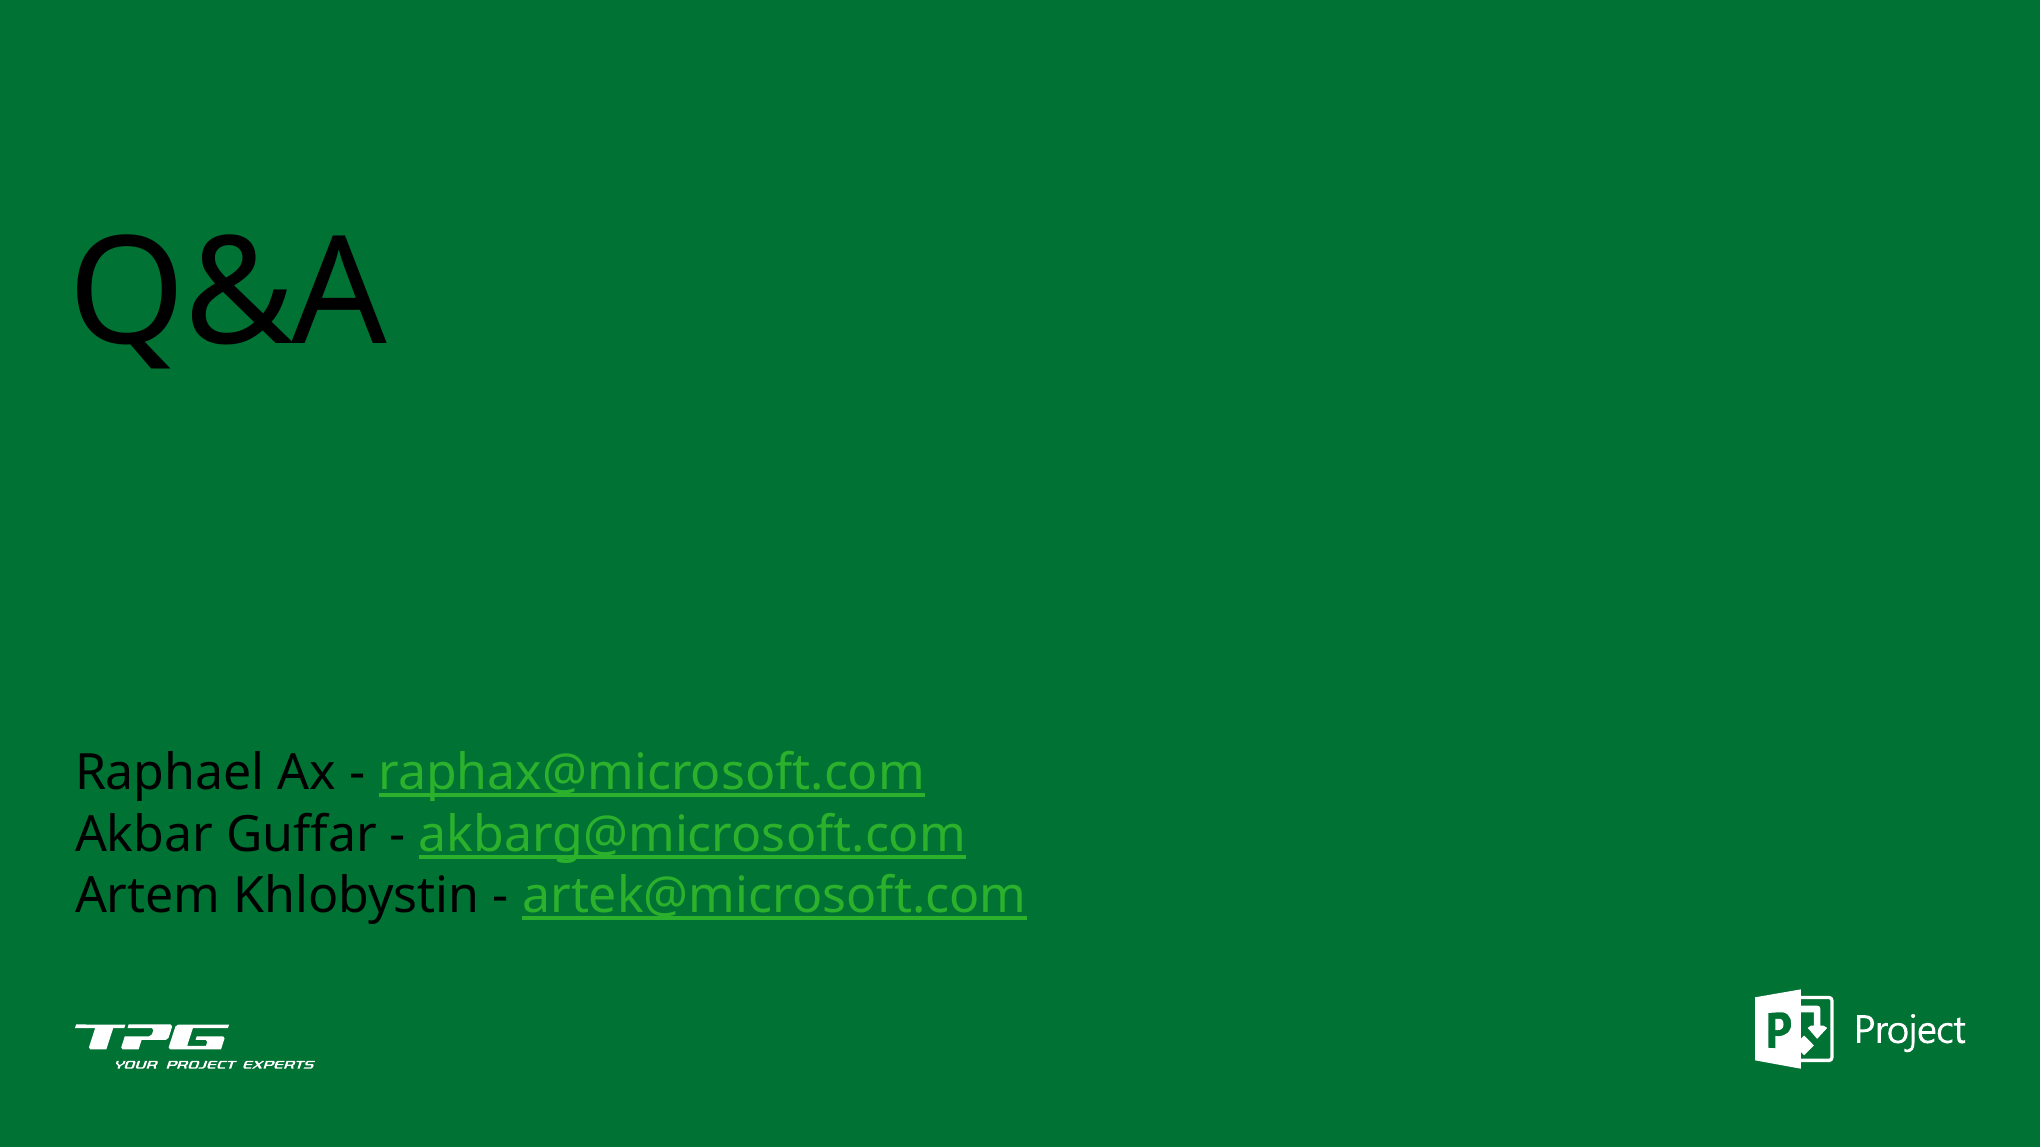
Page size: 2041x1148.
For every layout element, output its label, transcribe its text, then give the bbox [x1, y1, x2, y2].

title Q&A [45, 198, 1695, 648]
list Raphael Ax - raphax@microsoft.com Akbar Guffar - akbarg@microsoft.com Artem Khlobystin - artek@microsoft.com [45, 648, 1696, 949]
